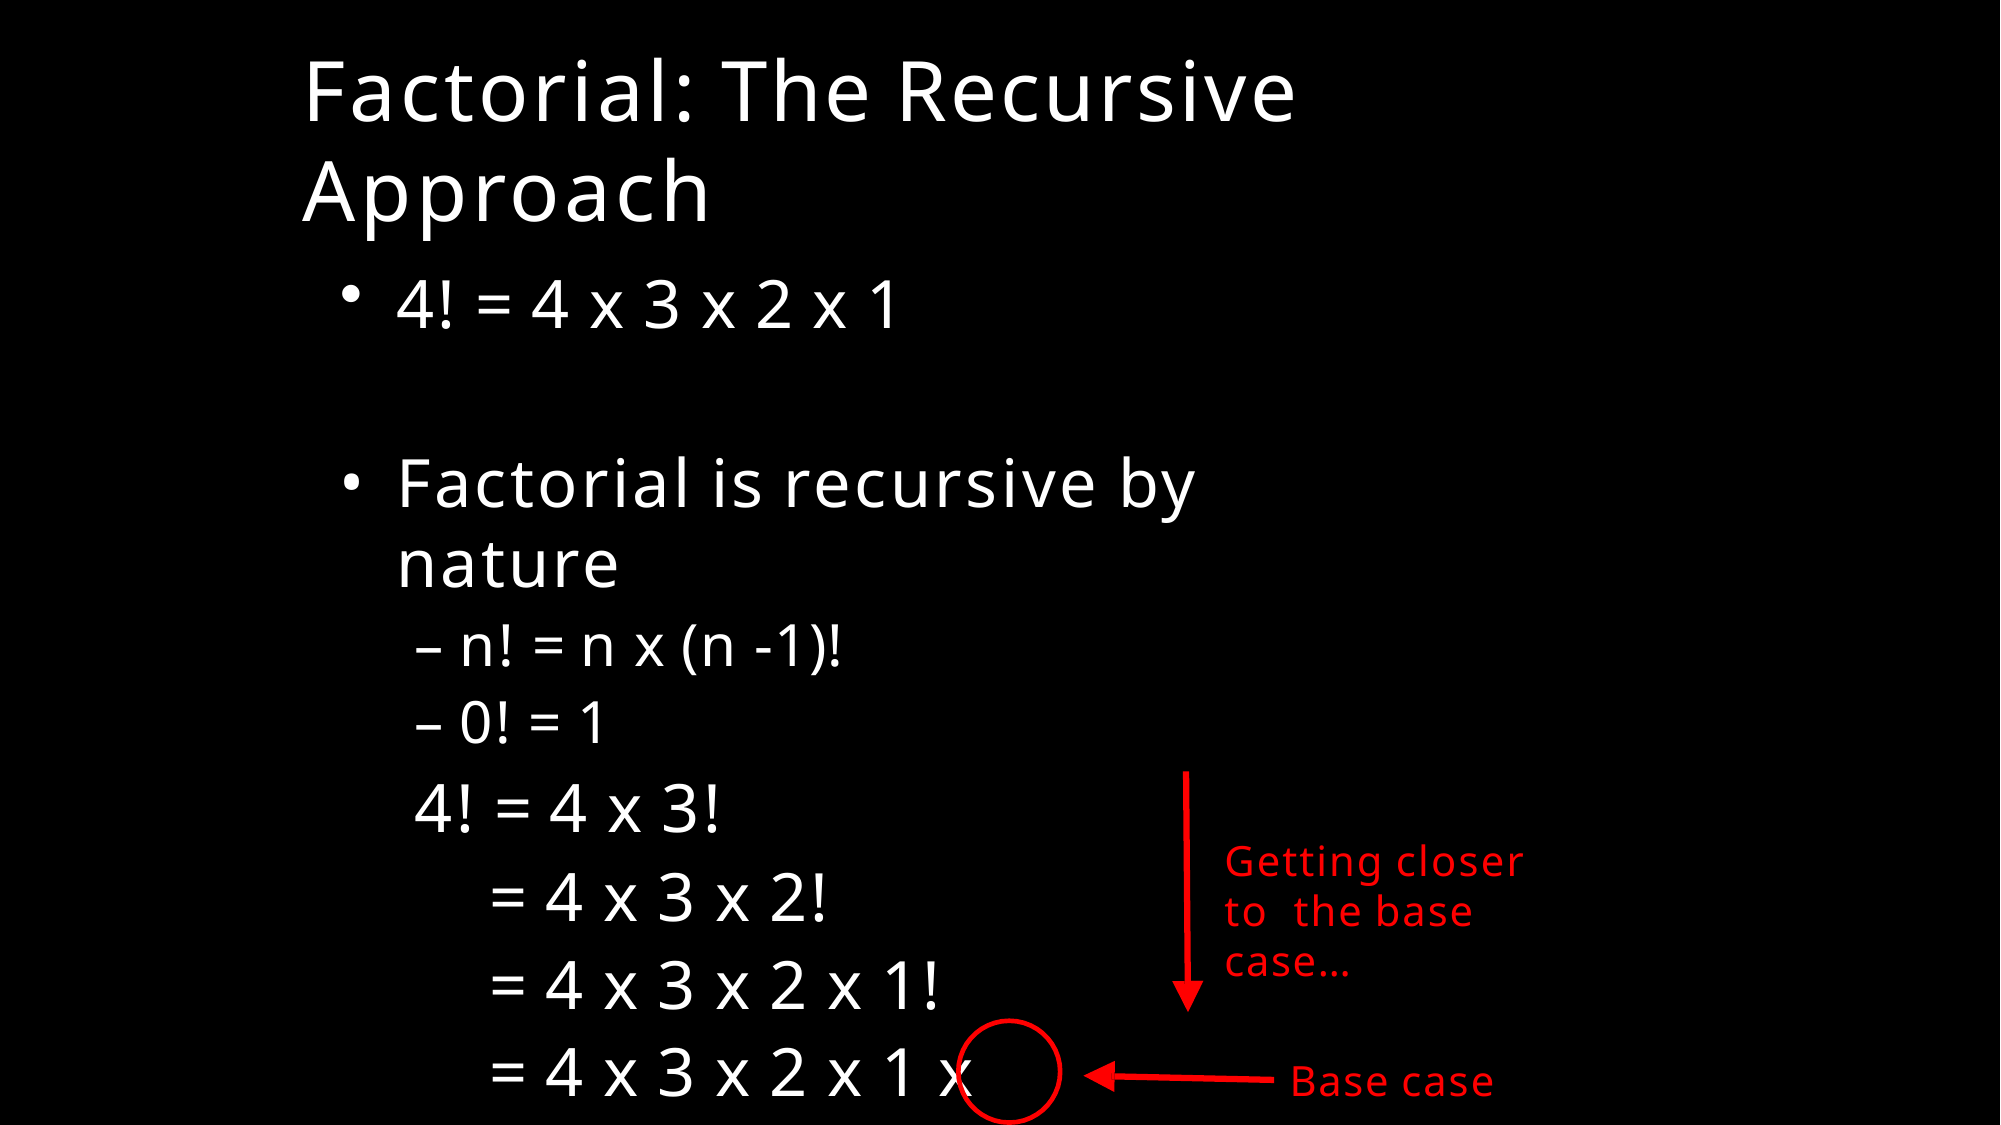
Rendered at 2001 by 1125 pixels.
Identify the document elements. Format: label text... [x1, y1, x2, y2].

text_box [1172, 771, 1204, 1013]
title Factorial: The Recursive Approach [300, 35, 1700, 238]
text_box [1083, 1060, 1275, 1092]
text_box 4! = 4 x 3 x 2 x 1 Factorial is recursive by nature – n! = n x (n -1)! – 0! = 1 [337, 259, 1396, 755]
text_box Base case [1287, 1052, 1502, 1105]
text_box 4! = 4 x 3! = 4 x 3 x 2! = 4 x 3 x 2 x 1! = 4 x 3 x 2 x 1 x 0! [412, 754, 1040, 1125]
text_box Getting closer to the base case… [1222, 832, 1564, 985]
text_box [958, 1020, 1061, 1123]
